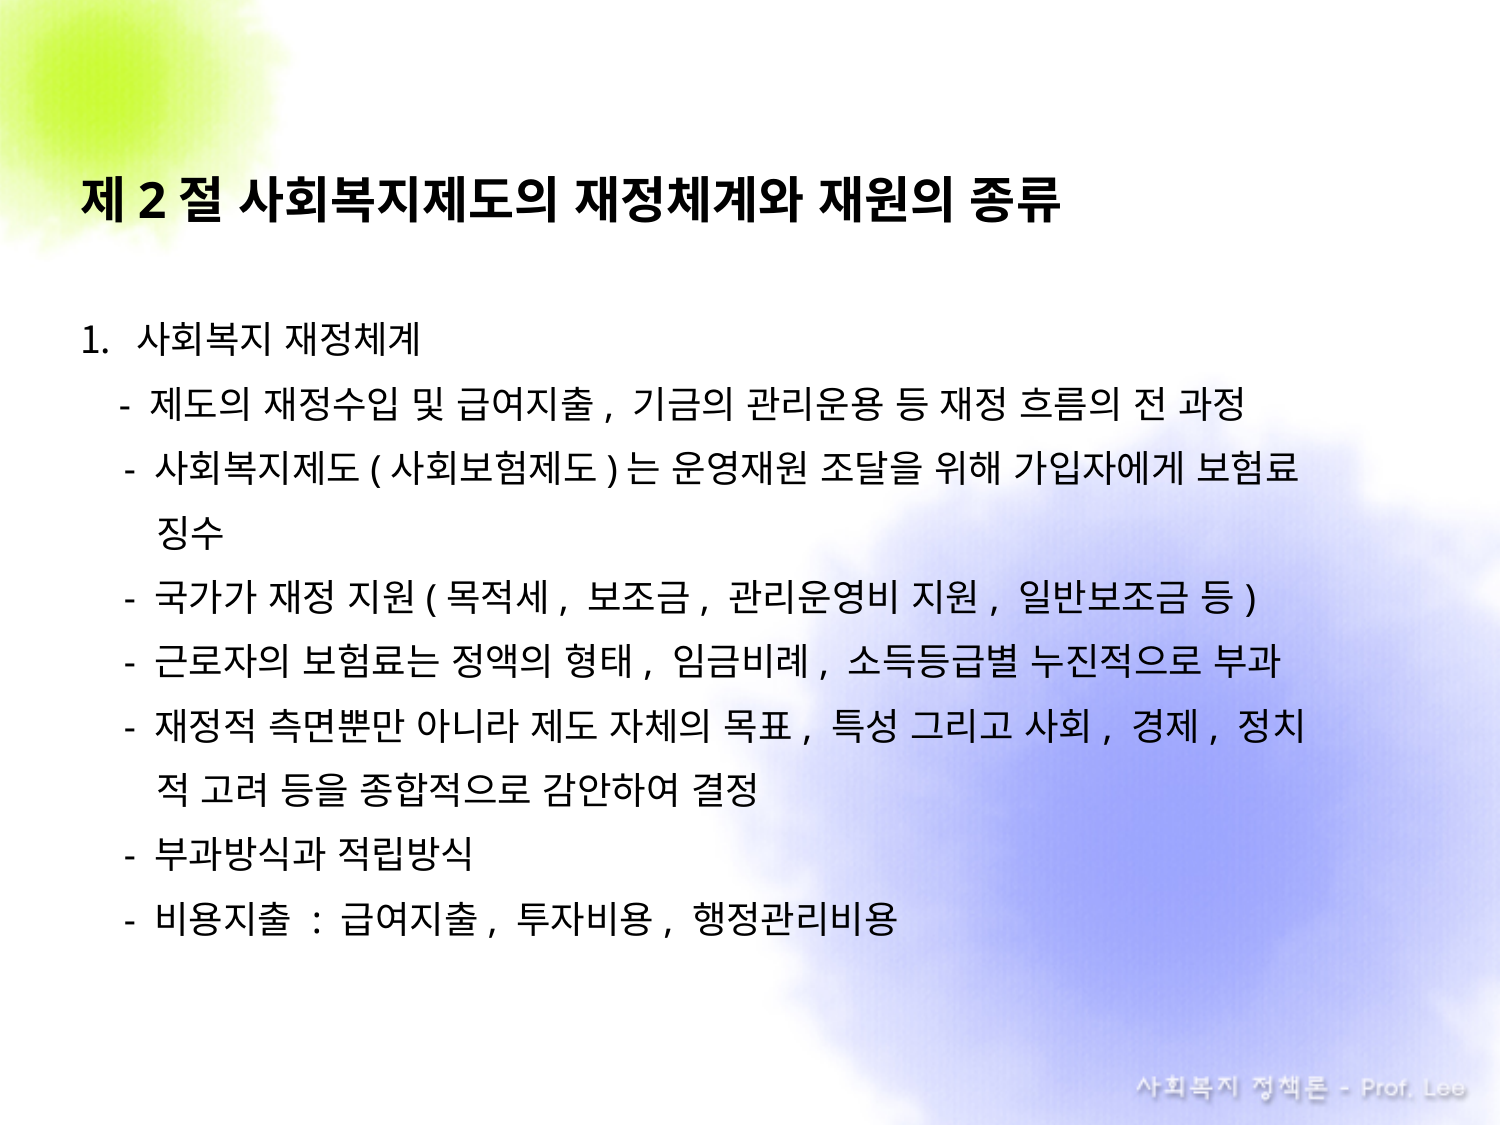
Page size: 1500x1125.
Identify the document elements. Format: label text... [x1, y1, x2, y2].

picture [0, 0, 1500, 1125]
list 제2절 사회복지제도의 재정체계와 재원의 종류 사회복지 재정체계 - 제도의 재정수입 및 급여지출, 기금의 관리운용 등 재정 흐름의 전 과정 - 사회복지제도(사회보험제도)는 운영재원 조달을 위해 가입자에게 보험료 징수 - 국가가 재정 지원(목적세, 보조금, 관리운영비 지원, 일반보조금 등) - 근로자의 보험료는 정액의 형태, 임금비례, 소득등급별 누진적으로 부과 - 재정적 측면뿐만 아니라 제도 자체의 목표, 특성 그리고 사회, 경제, 정치 적 고려 등을 종합적으로 감안하여 결정 - 부과방식과 적립방식 - 비용지출 : 급여지출, 투자비용, 행정관리비용 [64, 149, 1415, 1012]
